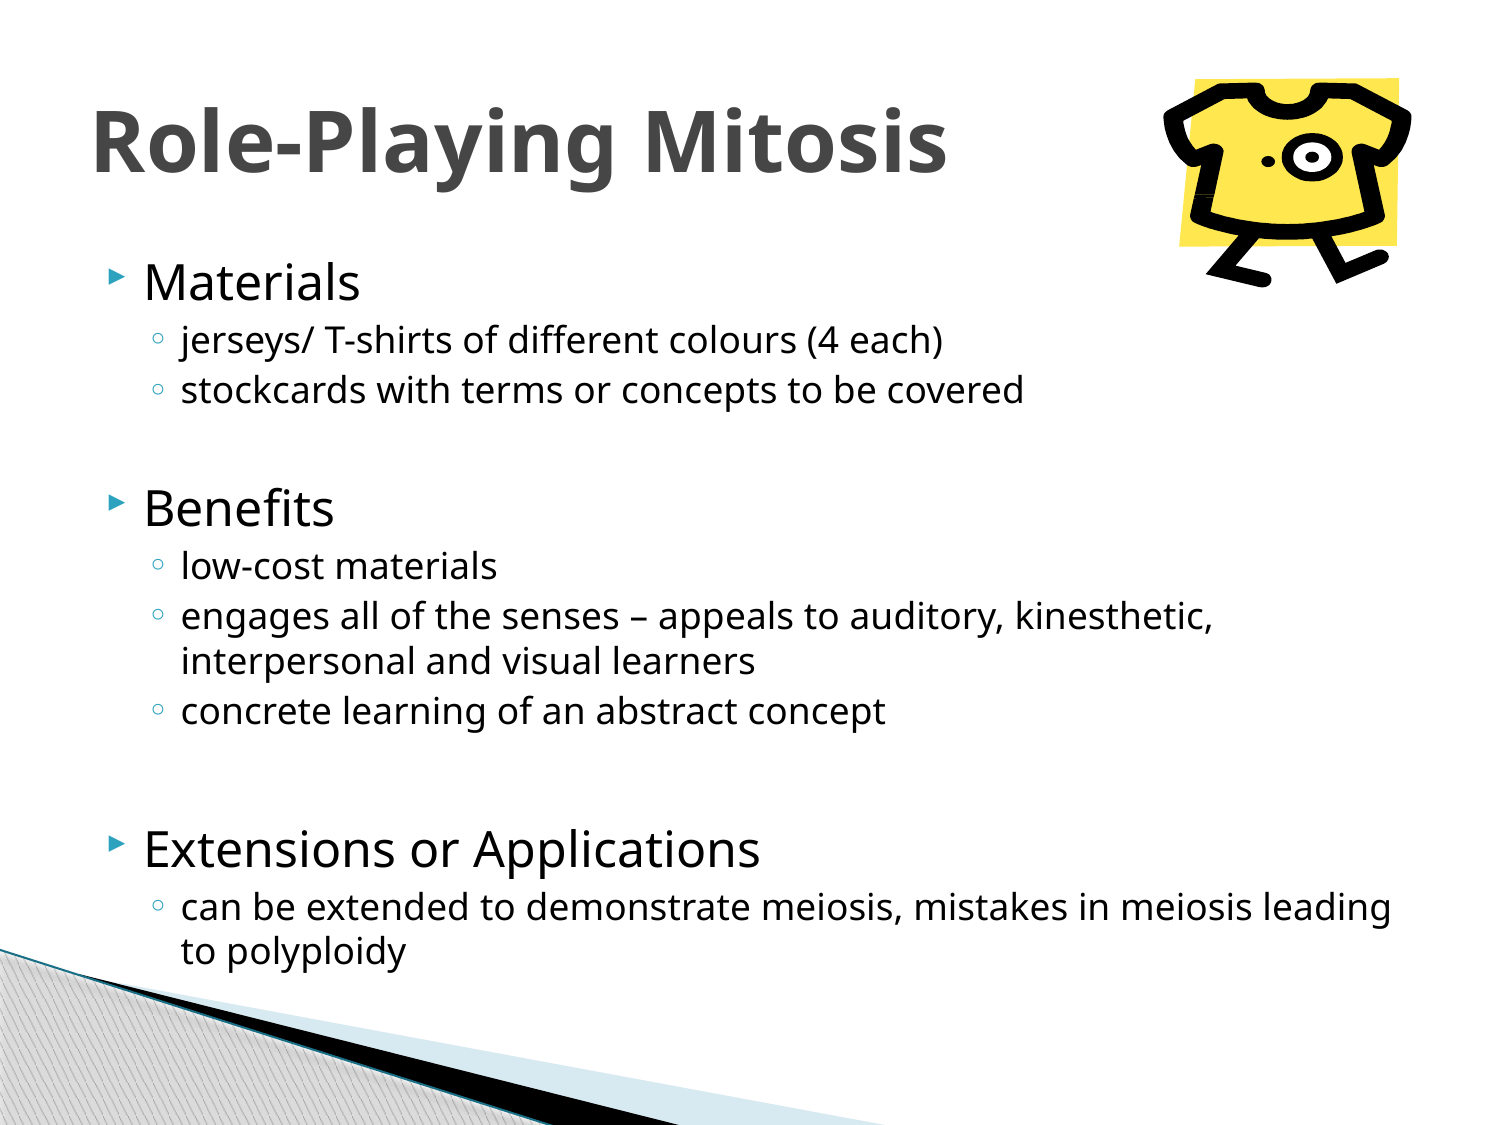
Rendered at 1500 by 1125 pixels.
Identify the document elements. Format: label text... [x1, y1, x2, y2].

list Materials jerseys/ T-shirts of different colours (4 each) stockcards with terms or concepts to be covered Benefits low-cost materials engages all of the senses – appeals to auditory, kinesthetic, interpersonal and visual learners concrete learning of an abstract concept Extensions or Applications can be extended to demonstrate meiosis, mistakes in meiosis leading to polyploidy [75, 243, 1425, 986]
picture [1163, 77, 1412, 289]
title Role-Playing Mitosis [75, 45, 1425, 233]
